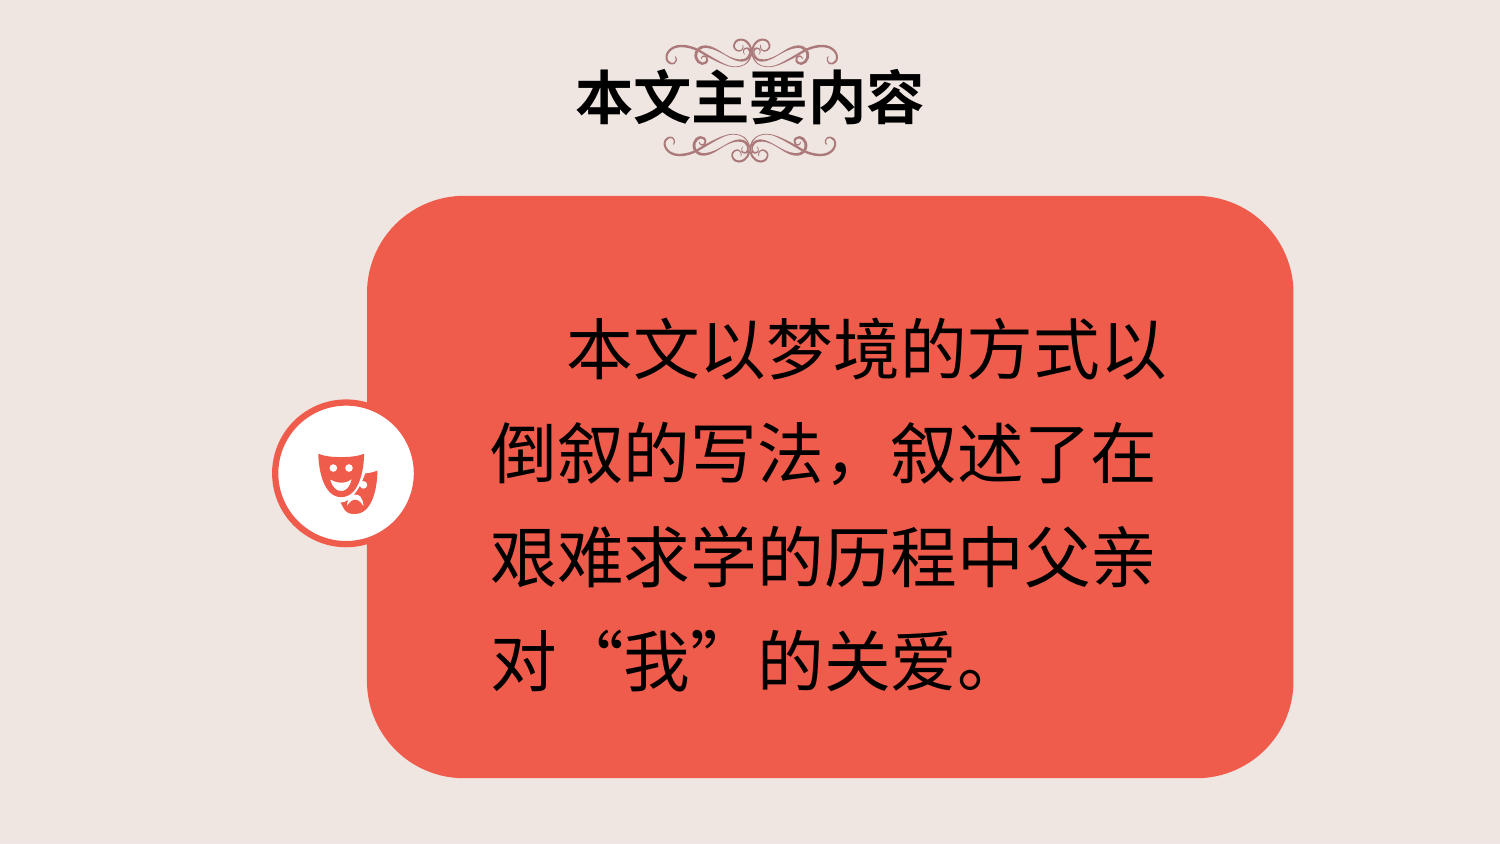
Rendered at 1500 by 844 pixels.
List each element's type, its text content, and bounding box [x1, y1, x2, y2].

text_box [365, 194, 1295, 780]
text_box [318, 453, 378, 514]
text_box 本文以梦境的方式以倒叙的写法，叙述了在艰难求学的历程中父亲对“我”的关爱。 [475, 281, 1186, 702]
text_box 标题 [274, 401, 418, 546]
title 本文主要内容 [352, 70, 1148, 131]
